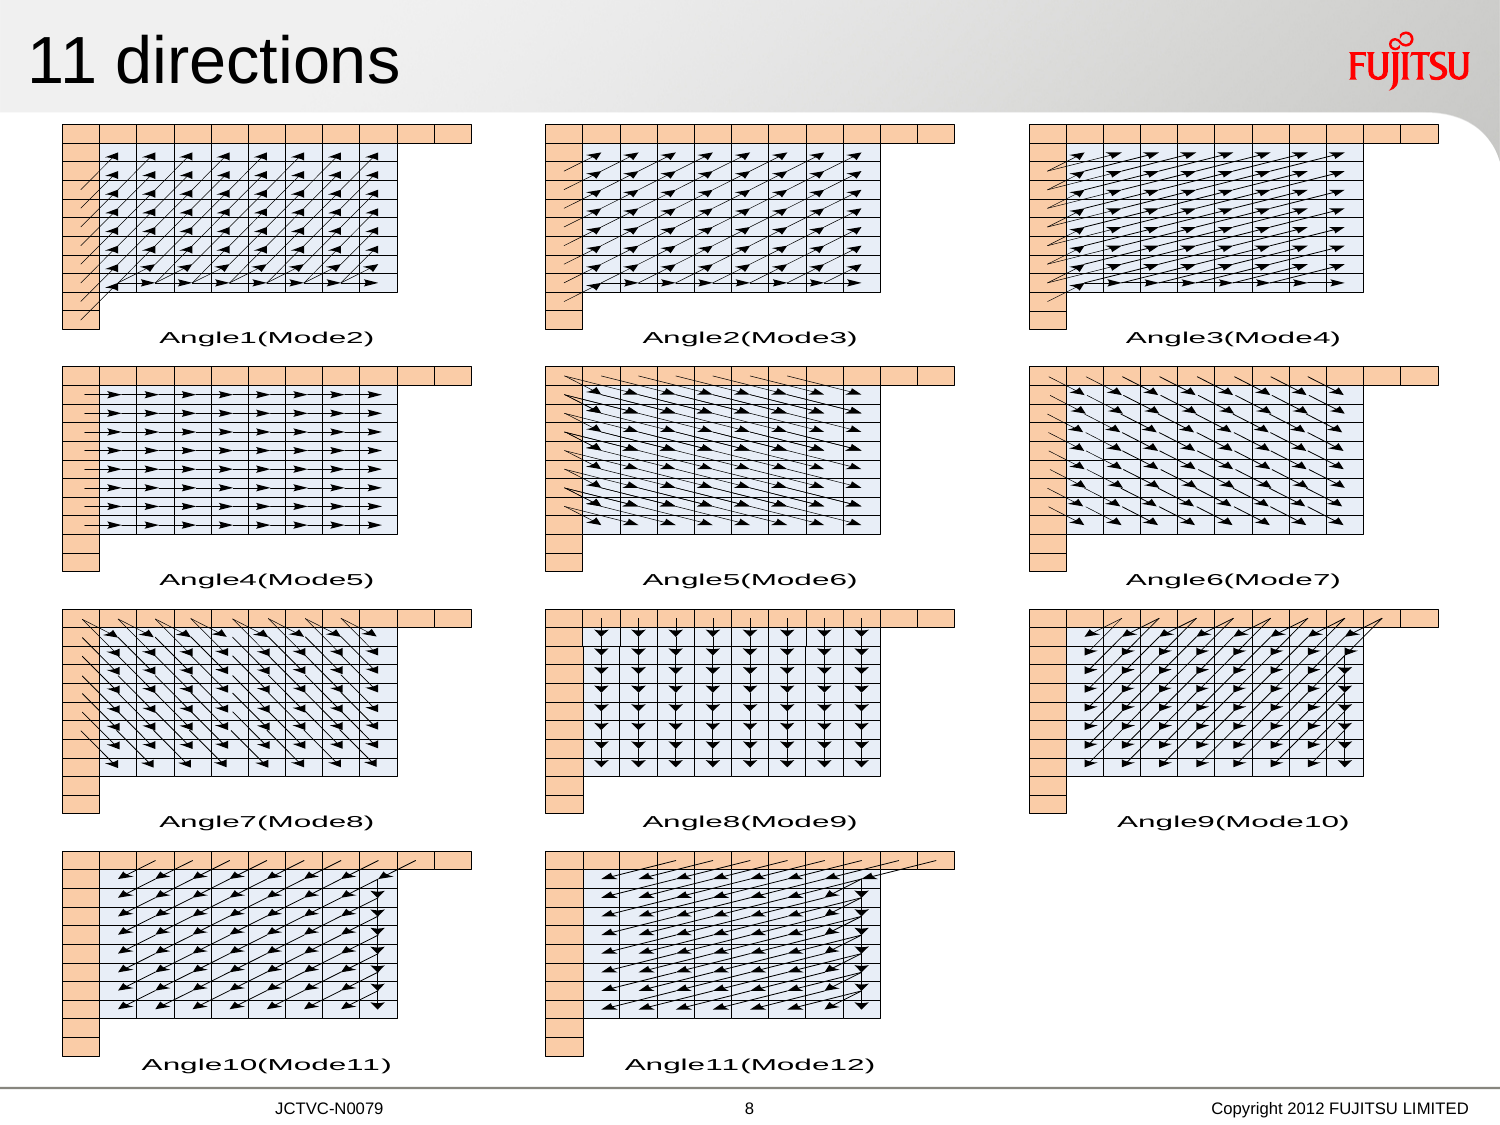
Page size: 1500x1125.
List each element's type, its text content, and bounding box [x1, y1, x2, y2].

slide_number 7 [705, 1091, 794, 1125]
footer Copyright 2012 FUJITSU LIMITED [809, 1091, 1470, 1125]
title 11 directions [27, 0, 1317, 114]
picture [0, 0, 1500, 1077]
